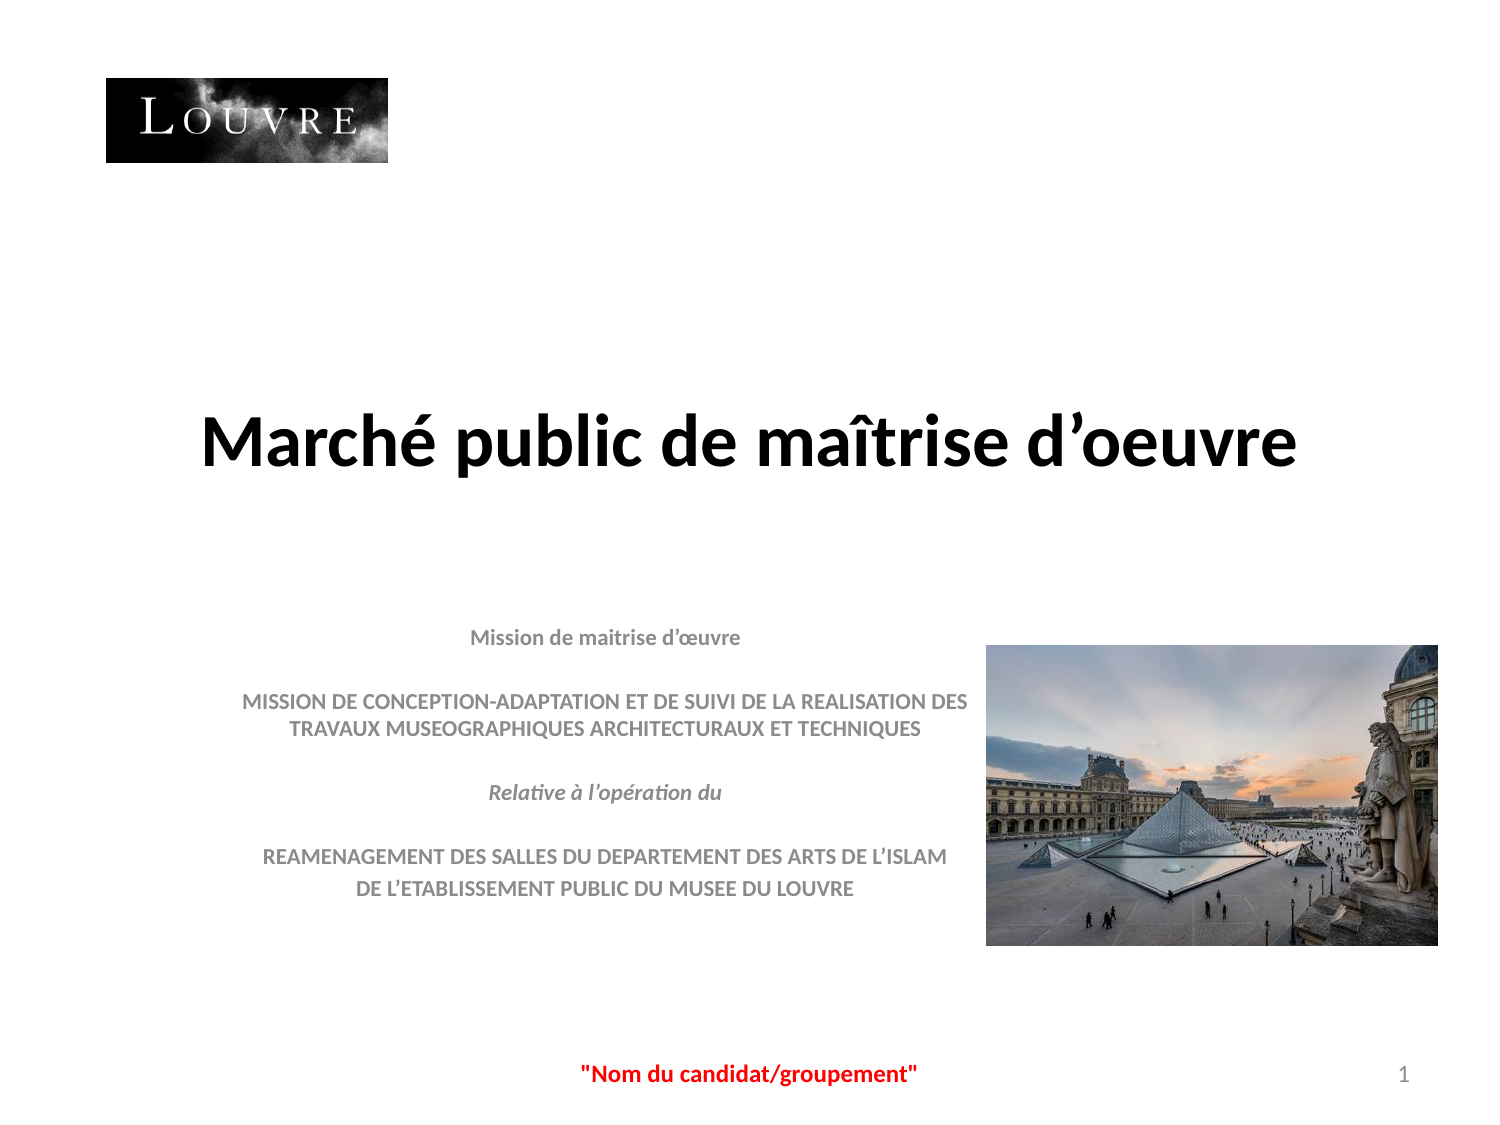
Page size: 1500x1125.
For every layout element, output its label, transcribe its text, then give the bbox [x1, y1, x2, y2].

picture [985, 644, 1438, 946]
text_box Marché public de maîtrise d’oeuvre [112, 315, 1388, 557]
picture [106, 77, 389, 163]
slide_number 1 [1074, 1042, 1425, 1103]
text_box Mission de maitrise d’œuvre MISSION DE CONCEPTION-ADAPTATION ET DE SUIVI DE LA REALISATION DES TRAVAUX MUSEOGRAPHIQUES ARCHITECTURAUX ET TECHNIQUES Relative à l’opération du REAMENAGEMENT DES SALLES DU DEPARTEMENT DES ARTS DE L’ISLAM DE L’ETABLISSEMENT PUBLIC DU MUSEE DU LOUVRE [224, 582, 987, 946]
footer "Nom du candidat/groupement" [512, 1042, 988, 1103]
